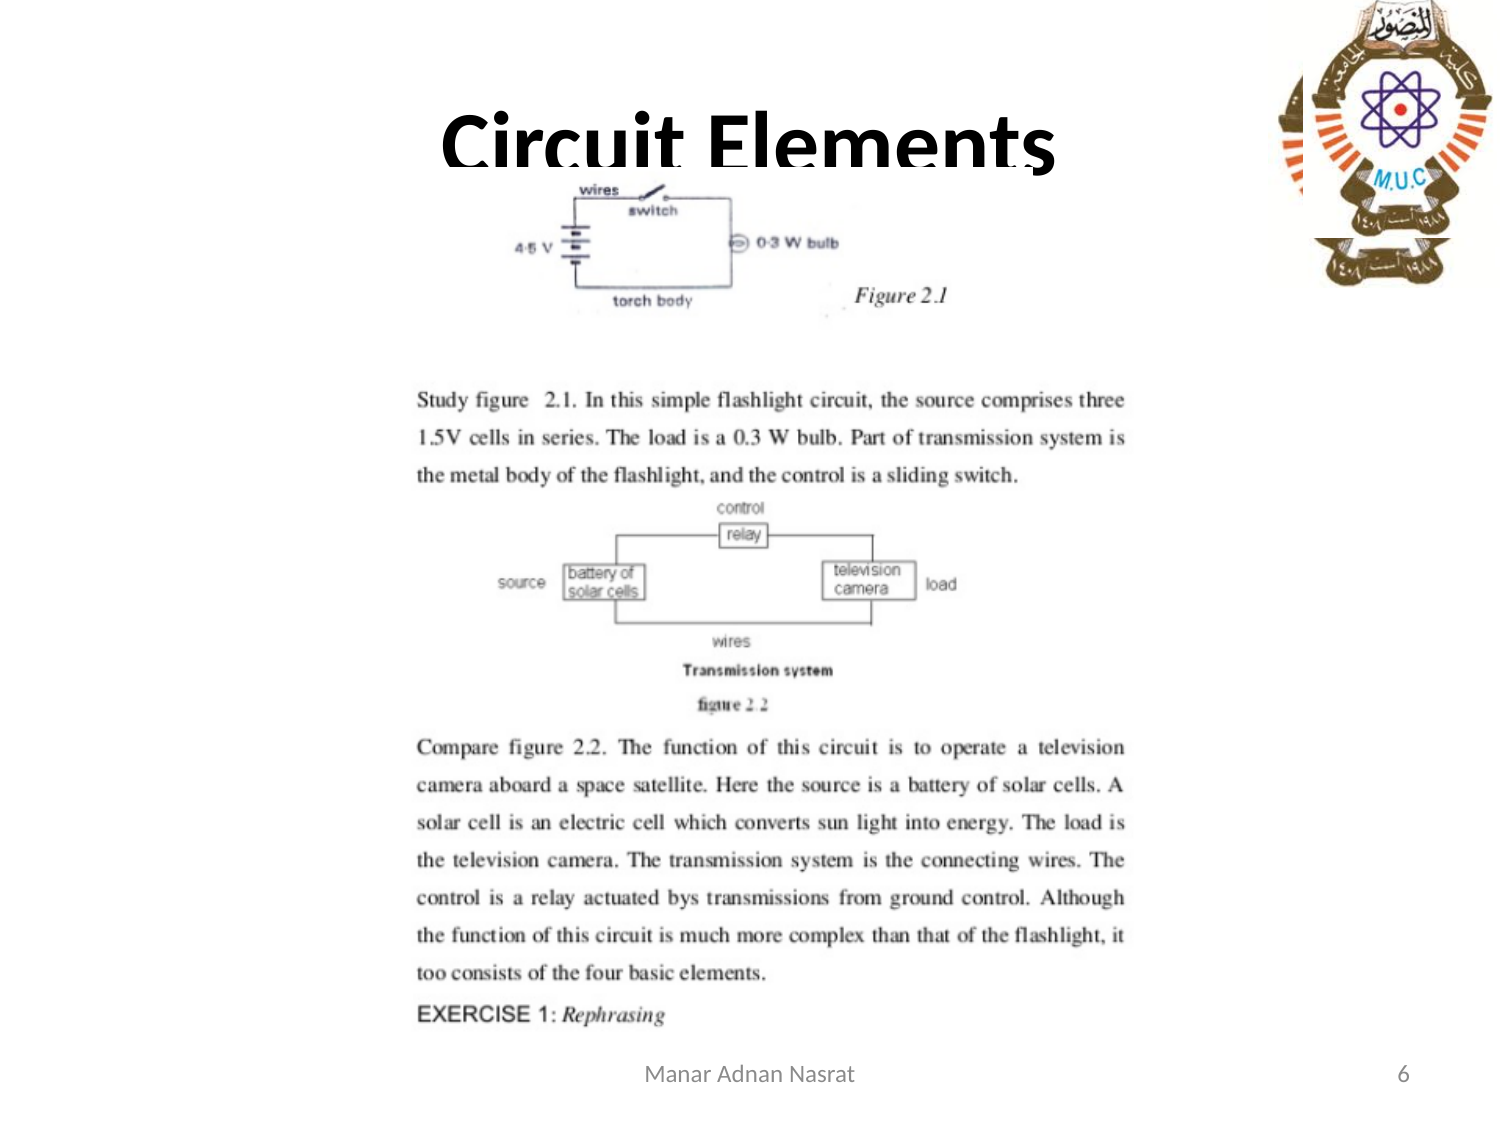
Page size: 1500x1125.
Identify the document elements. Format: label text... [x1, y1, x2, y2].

footer Manar Adnan Nasrat [512, 1044, 988, 1103]
picture [362, 375, 1182, 1036]
slide_number 6 [1074, 1042, 1425, 1103]
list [424, 166, 1034, 351]
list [1268, 0, 1500, 288]
picture [1303, 0, 1497, 238]
title Circuit Elements [75, 45, 1263, 233]
